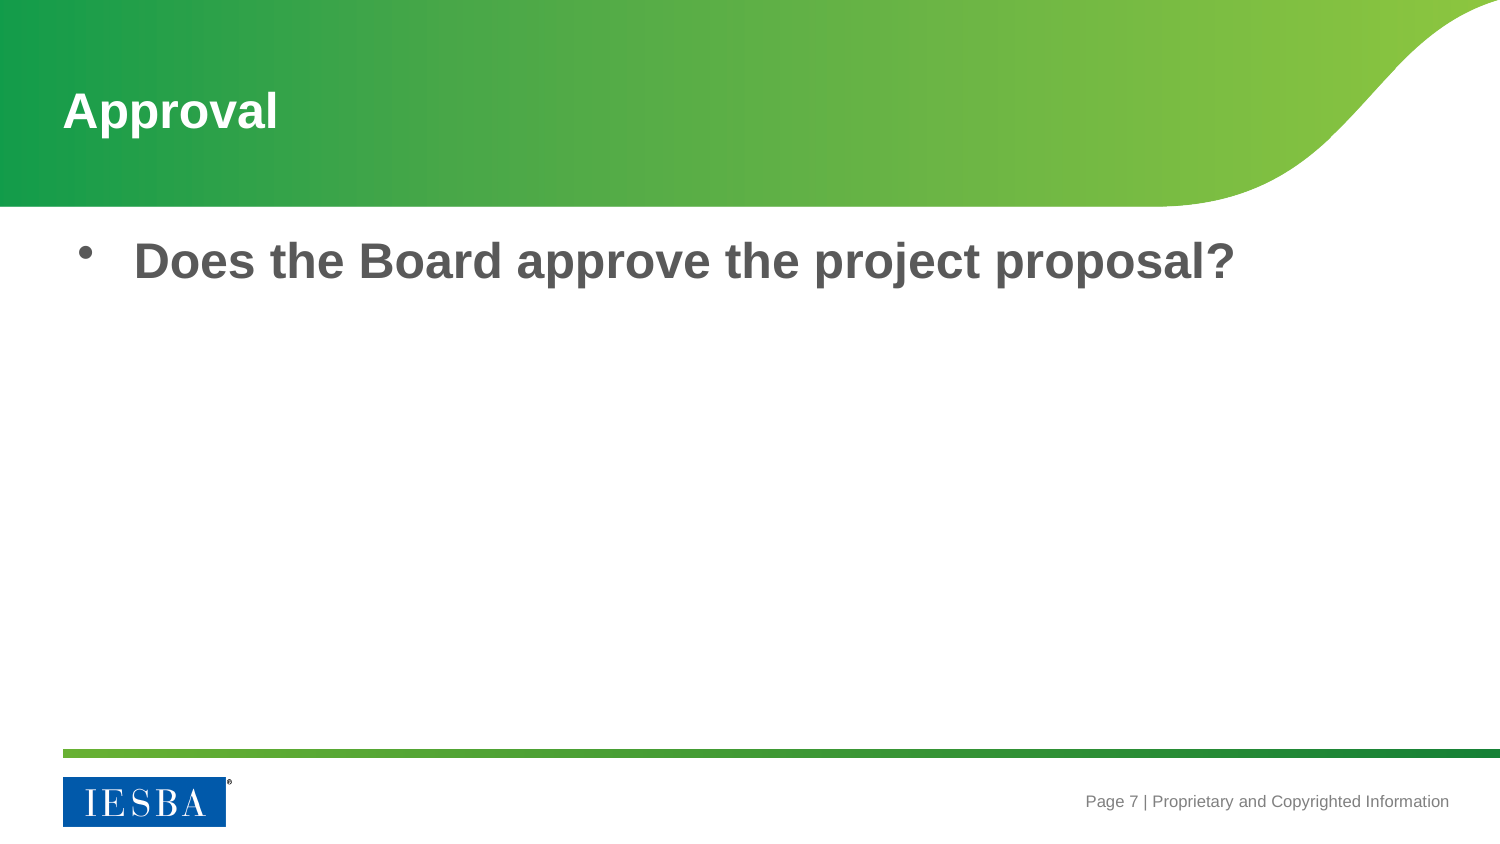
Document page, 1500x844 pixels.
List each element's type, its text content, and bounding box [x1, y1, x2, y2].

title Approval [62, 75, 1300, 142]
picture [63, 777, 232, 827]
picture [0, 0, 1500, 207]
list Does the Board approve the project proposal? [62, 220, 1450, 724]
